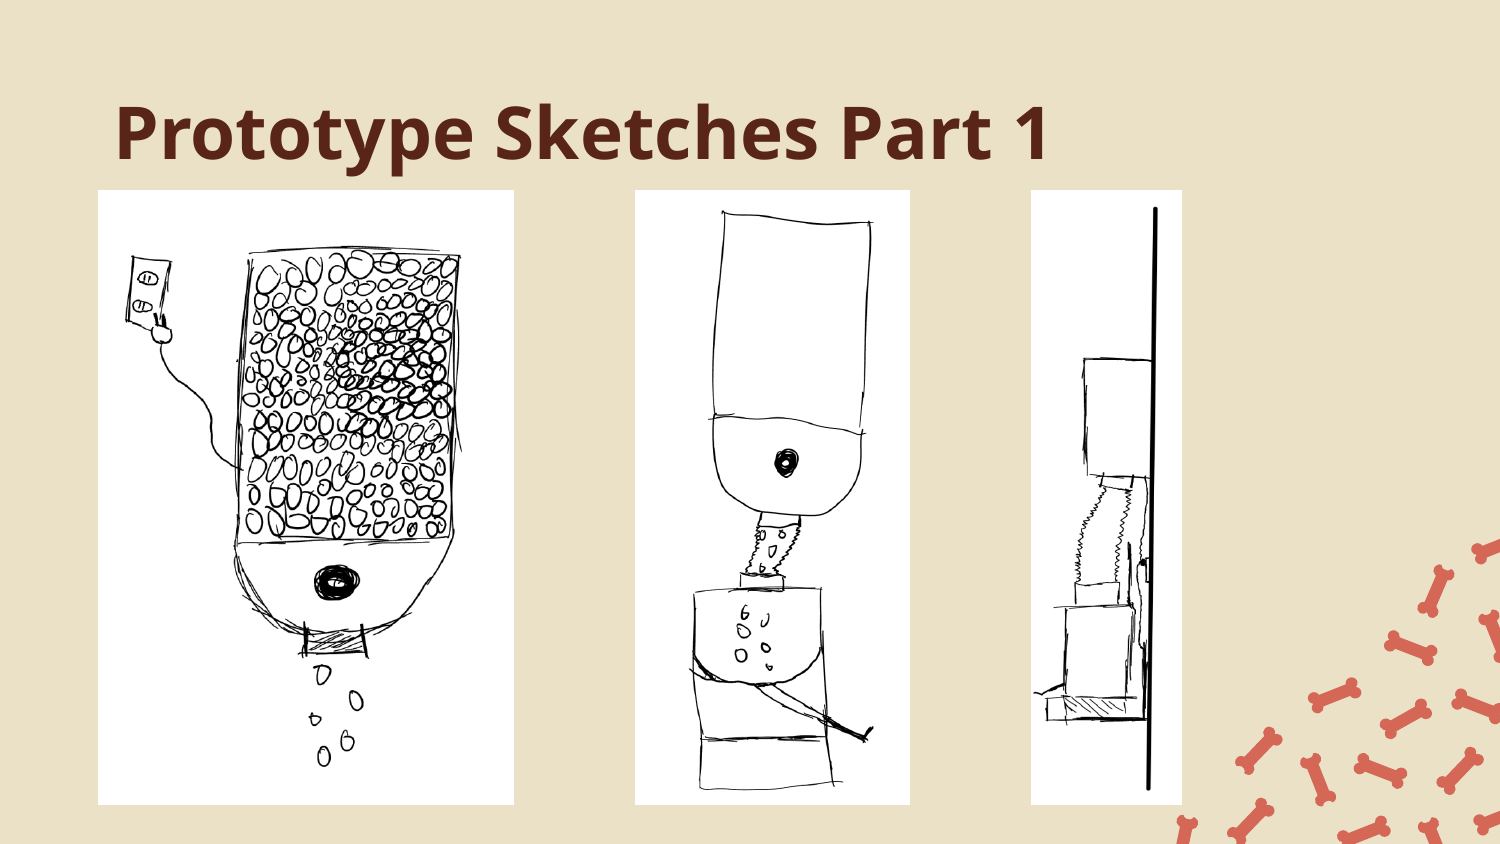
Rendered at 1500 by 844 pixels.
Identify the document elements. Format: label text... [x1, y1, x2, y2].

picture [1031, 190, 1182, 805]
title Prototype Sketches Part 1 [98, 71, 1402, 166]
picture [635, 190, 911, 805]
picture [98, 190, 515, 805]
